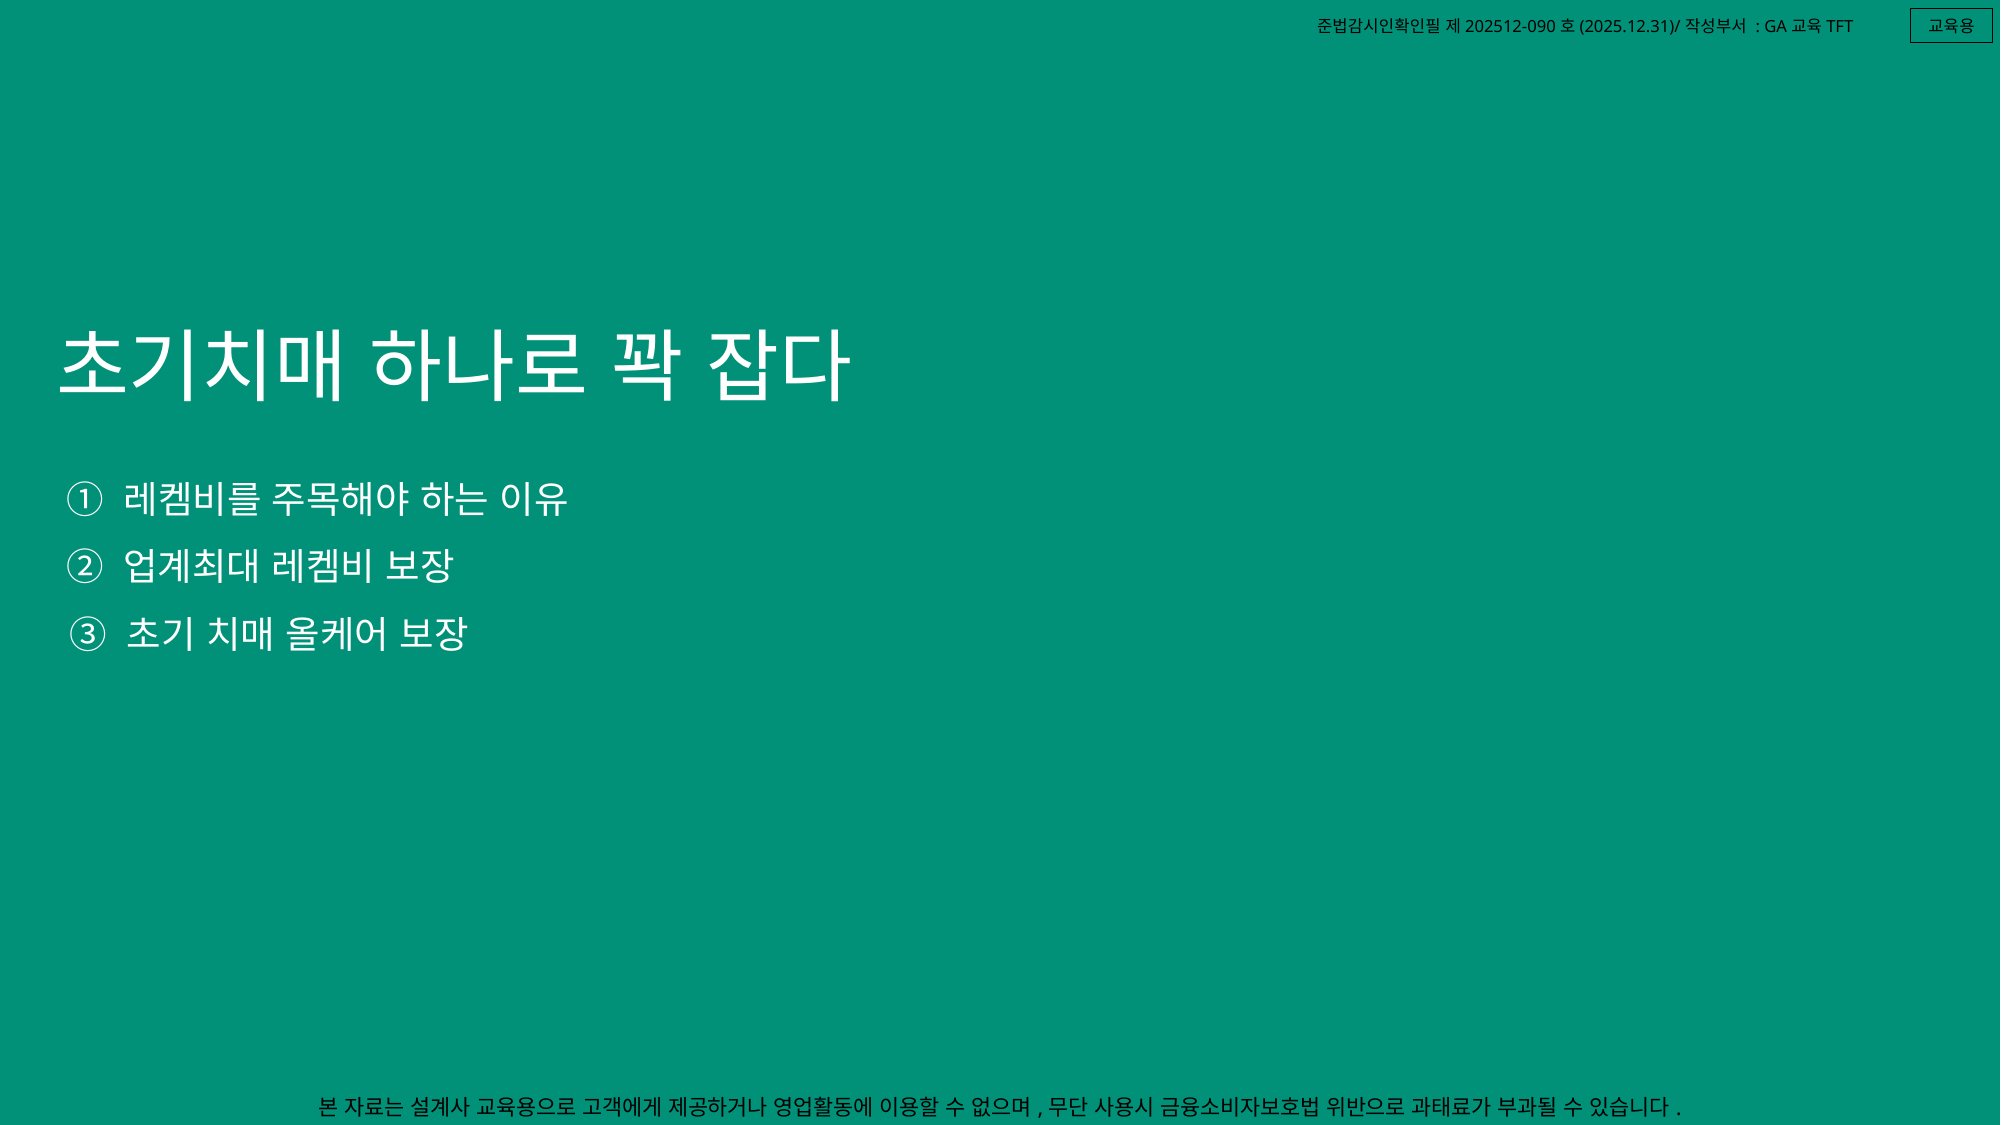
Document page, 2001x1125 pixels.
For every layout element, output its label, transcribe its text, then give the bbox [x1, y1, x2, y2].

text_box 교육용 [1910, 8, 1993, 43]
text_box 초기치매 하나로 꽉 잡다 [56, 327, 1063, 414]
text_box ① 레켐비를 주목해야 하는 이유 [66, 481, 844, 522]
text_box ② 업계최대 레켐비 보장 [66, 547, 542, 589]
text_box ③ 초기 치매 올케어 보장 [69, 616, 636, 657]
